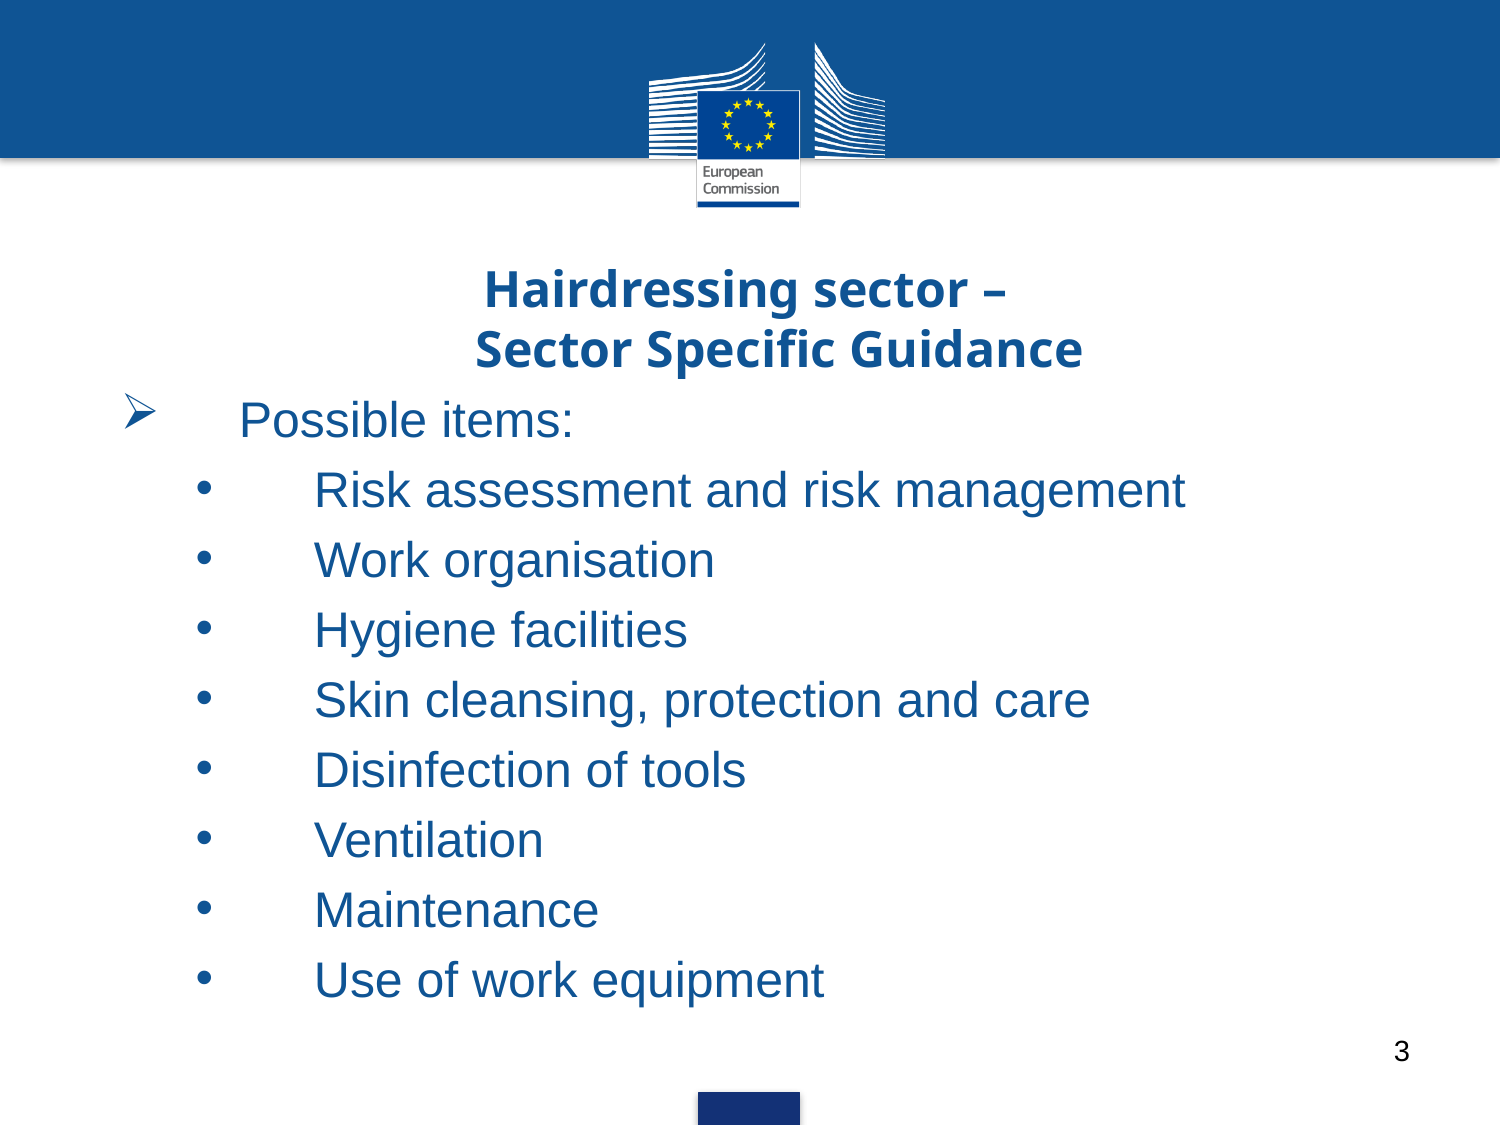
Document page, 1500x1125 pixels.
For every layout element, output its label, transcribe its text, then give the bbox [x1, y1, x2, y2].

picture [649, 42, 885, 208]
title [64, 219, 1415, 374]
list Hairdressing sector – Sector Specific Guidance Possible items: Risk assessment and risk management Work organisation Hygiene facilities Skin cleansing, protection and care Disinfection of tools Ventilation Maintenance Use of work equipment [76, 249, 1427, 1013]
slide_number 3 [1074, 1024, 1425, 1103]
